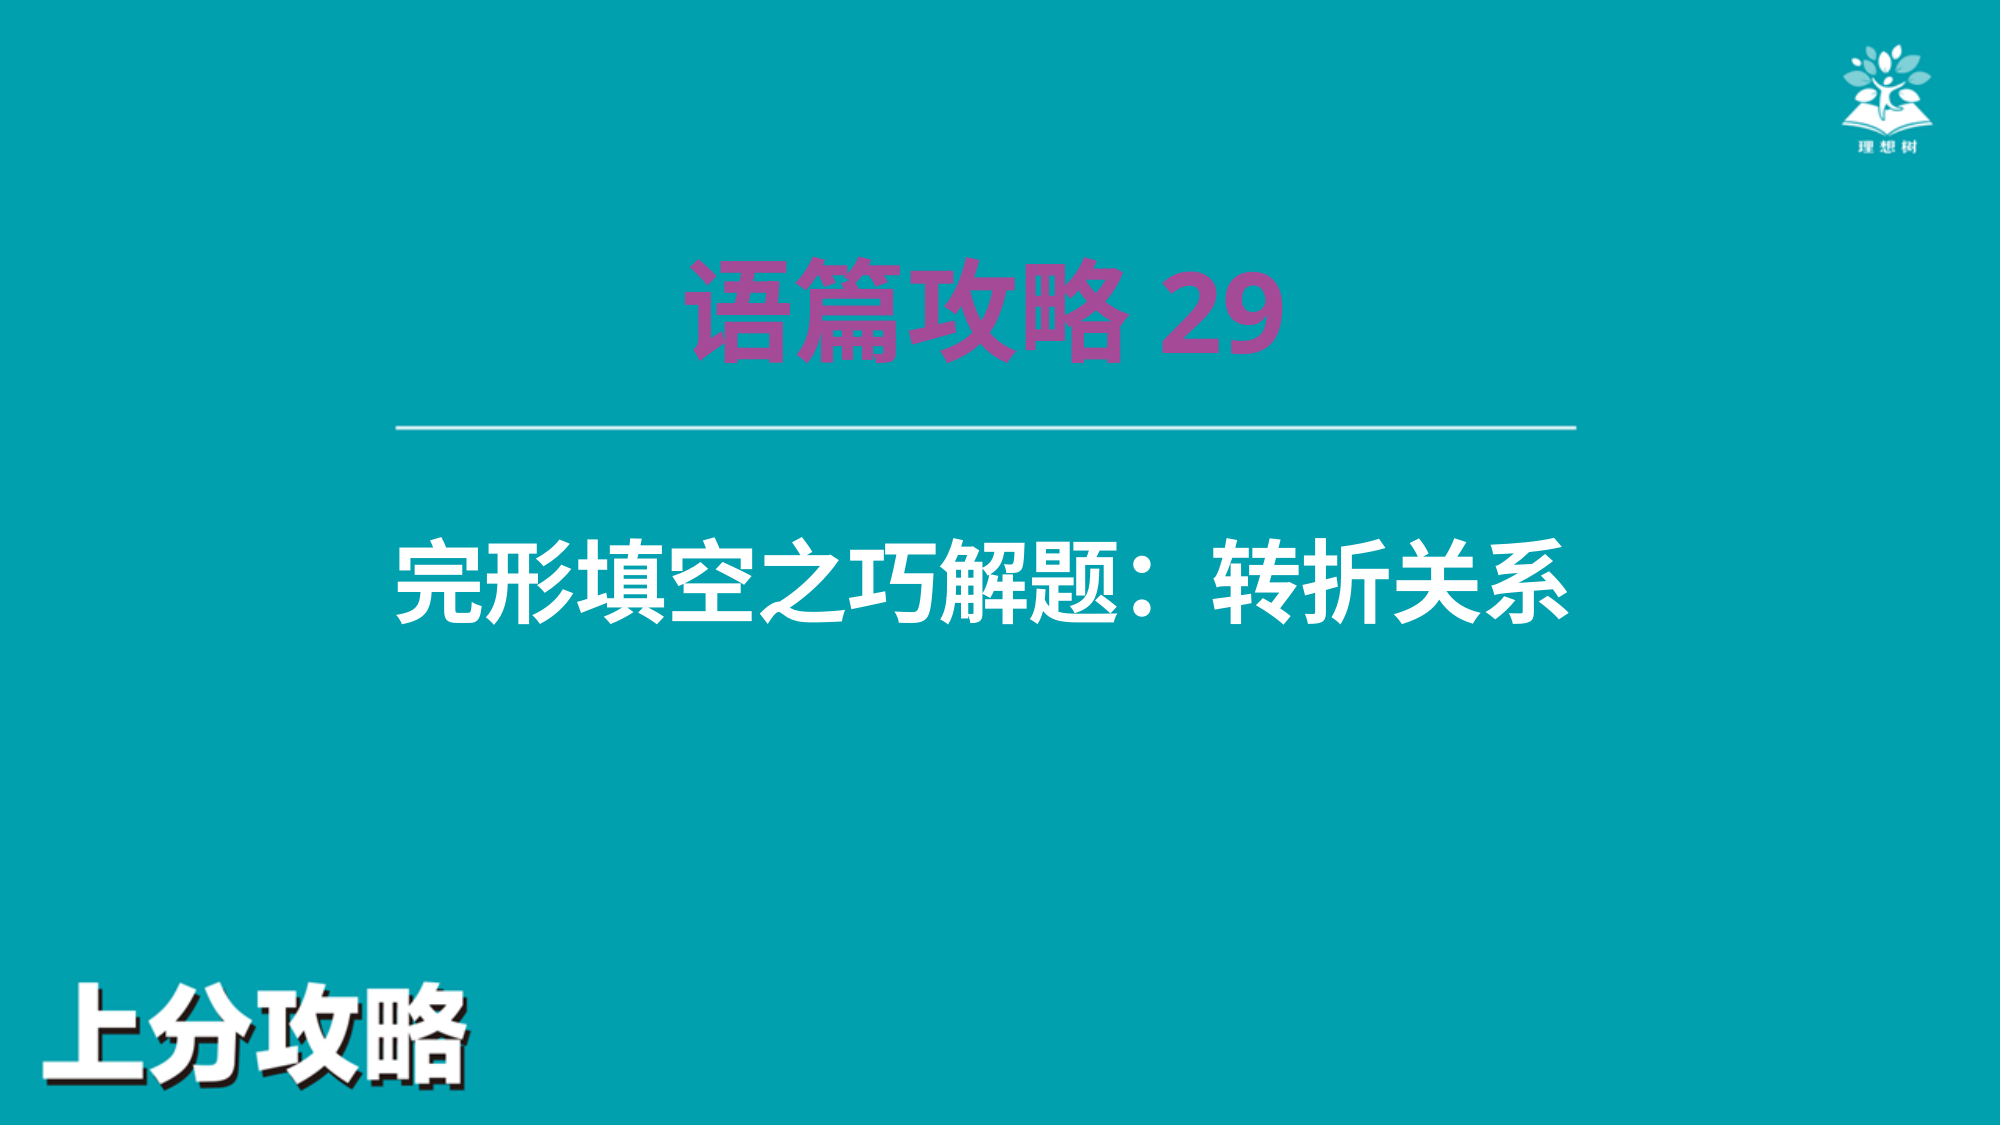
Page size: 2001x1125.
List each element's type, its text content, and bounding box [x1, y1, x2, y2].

picture [0, 0, 2000, 1125]
text_box 完形填空之巧解题：转折关系 [391, 460, 1577, 696]
text_box 语篇攻略29 [391, 231, 1577, 384]
